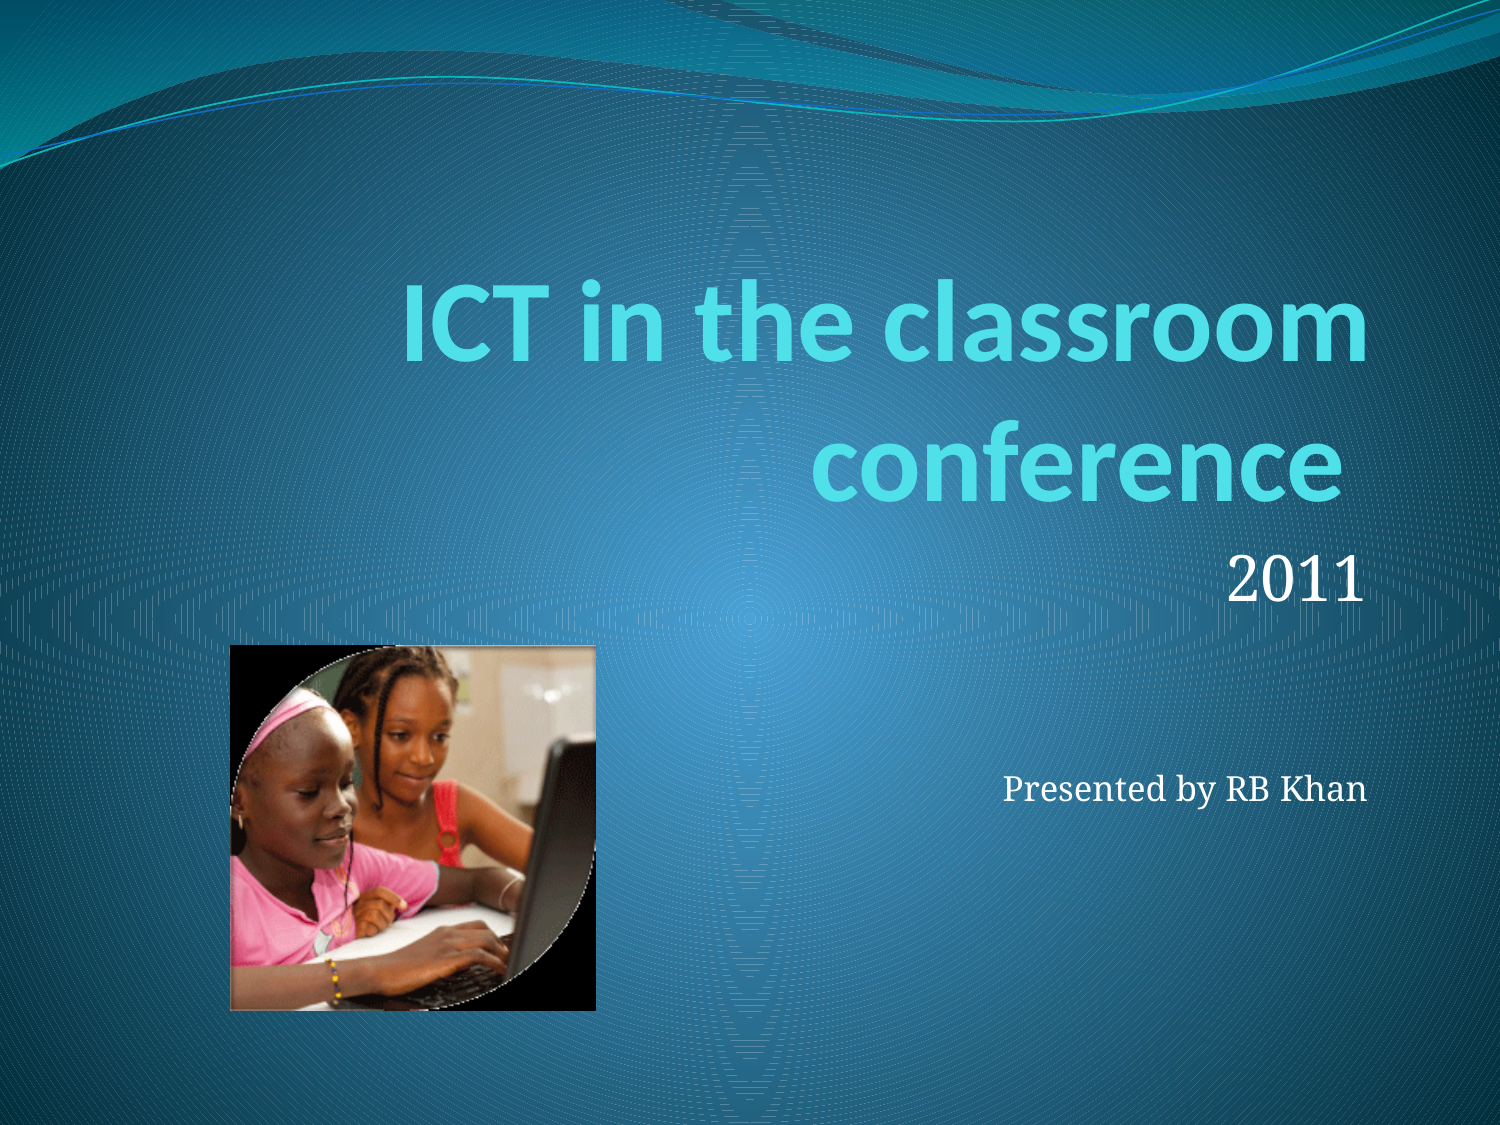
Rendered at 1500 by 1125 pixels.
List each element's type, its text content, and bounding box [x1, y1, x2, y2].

title ICT in the classroom conference [87, 224, 1376, 525]
picture [229, 644, 597, 1011]
subtitle 2011 Presented by RB Khan [87, 529, 1376, 818]
